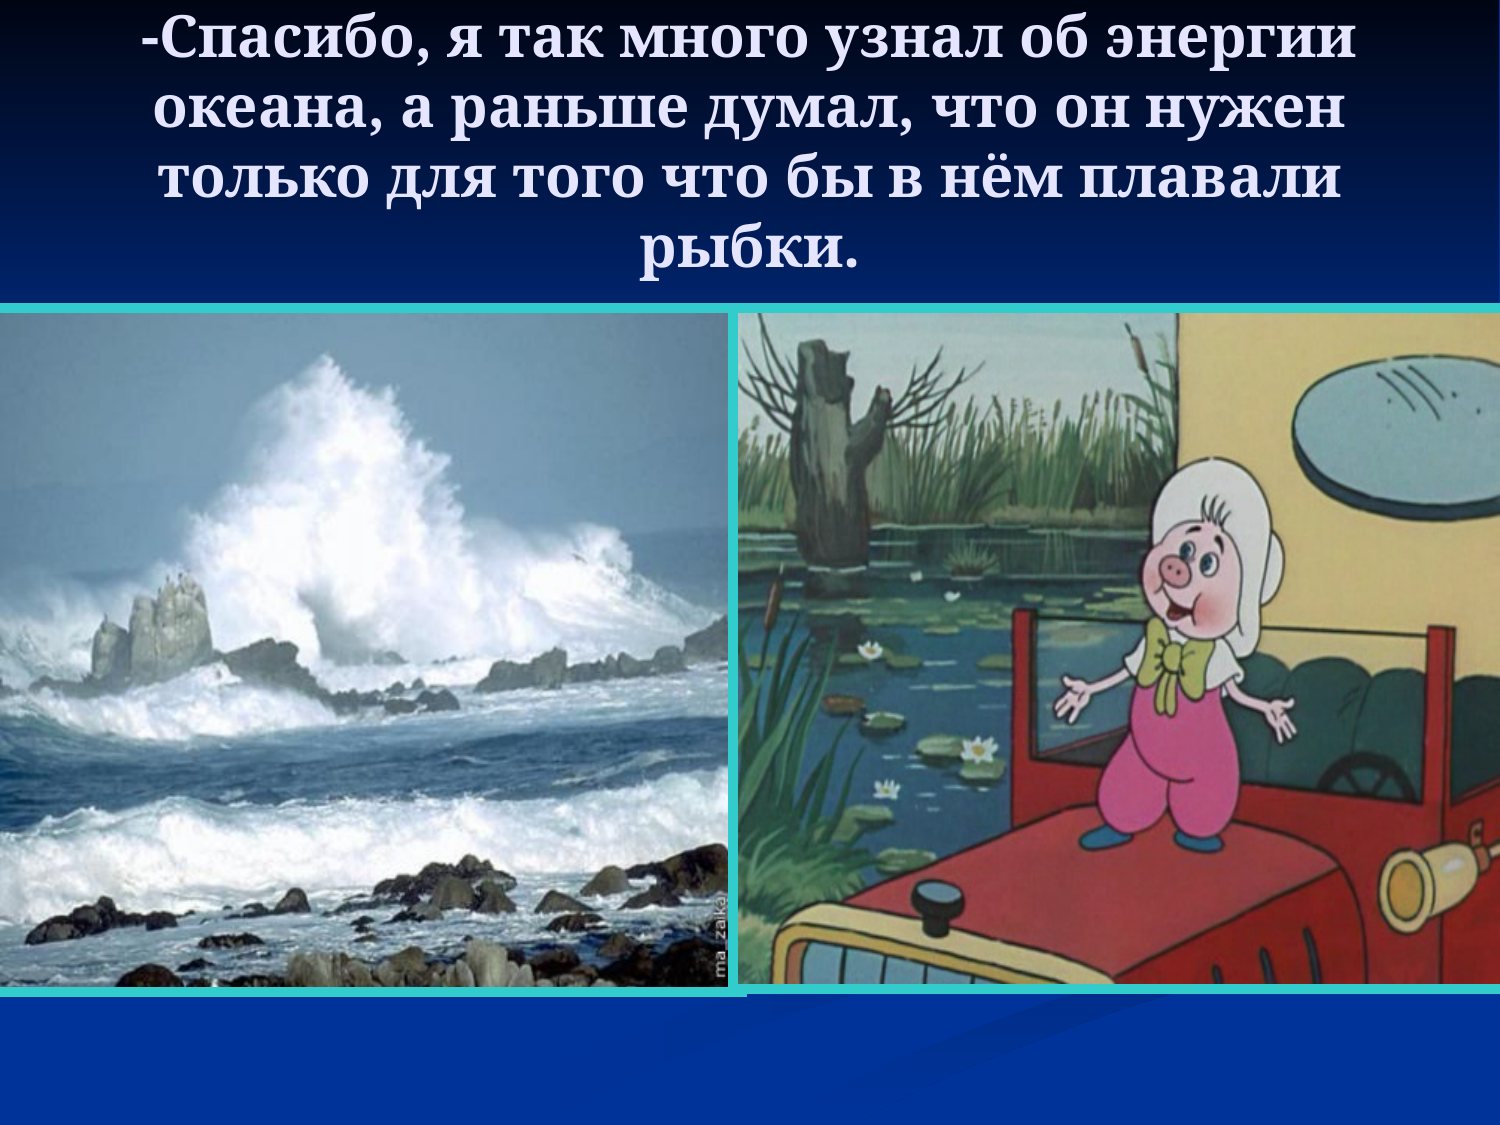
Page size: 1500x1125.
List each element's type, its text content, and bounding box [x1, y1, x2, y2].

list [0, 312, 735, 988]
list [737, 312, 1500, 985]
title -Спасибо, я так много узнал об энергии океана, а раньше думал, что он нужен только для того что бы в нём плавали рыбки. [74, 44, 1426, 233]
